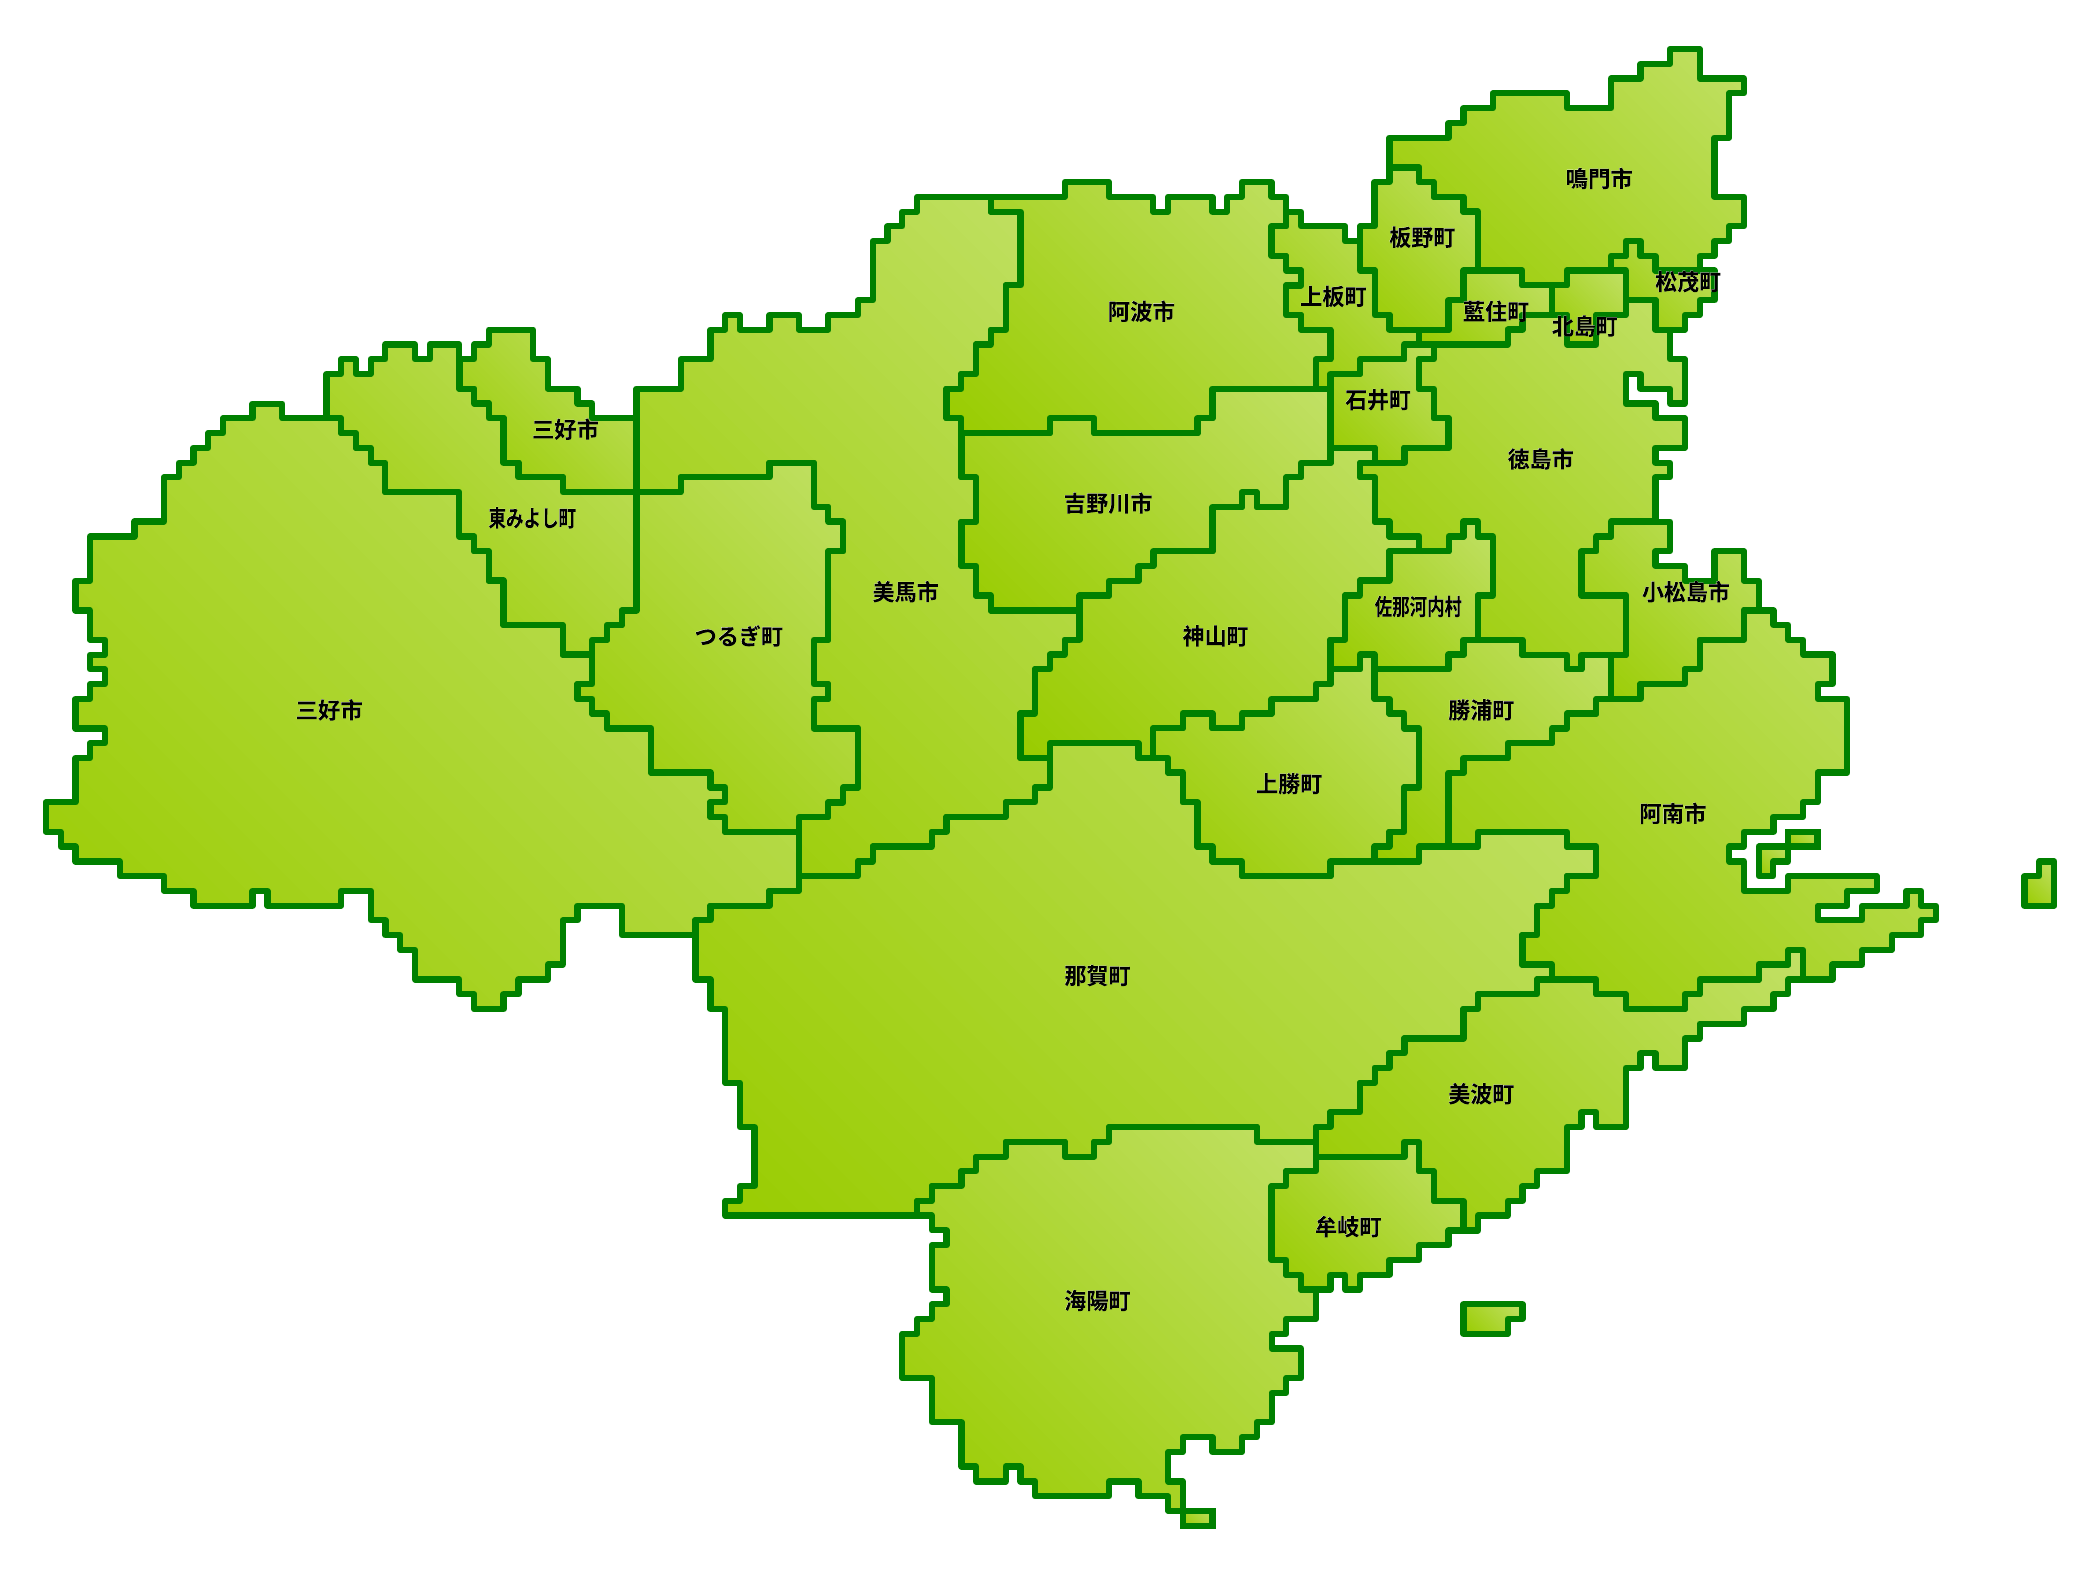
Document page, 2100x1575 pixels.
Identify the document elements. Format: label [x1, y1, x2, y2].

text_box [1345, 388, 1411, 411]
text_box [488, 506, 576, 530]
text_box [695, 624, 783, 647]
text_box [872, 580, 939, 603]
text_box [1551, 314, 1618, 338]
text_box [1641, 580, 1730, 603]
text_box [1640, 801, 1706, 825]
text_box [532, 417, 599, 441]
text_box [1448, 1082, 1514, 1105]
text_box [1448, 698, 1514, 721]
text_box [1655, 270, 1721, 293]
text_box [1566, 167, 1633, 190]
text_box [1374, 595, 1462, 618]
text_box [1064, 1289, 1131, 1312]
text_box [1064, 964, 1131, 987]
text_box [1300, 285, 1367, 308]
text_box [1507, 447, 1574, 470]
text_box [296, 698, 363, 721]
text_box [45, 48, 2055, 1526]
text_box [1463, 299, 1529, 323]
text_box [1256, 772, 1322, 795]
text_box [1182, 624, 1249, 647]
text_box [1315, 1215, 1382, 1238]
text_box [1064, 491, 1153, 515]
text_box [1389, 225, 1455, 249]
text_box [1108, 299, 1175, 323]
